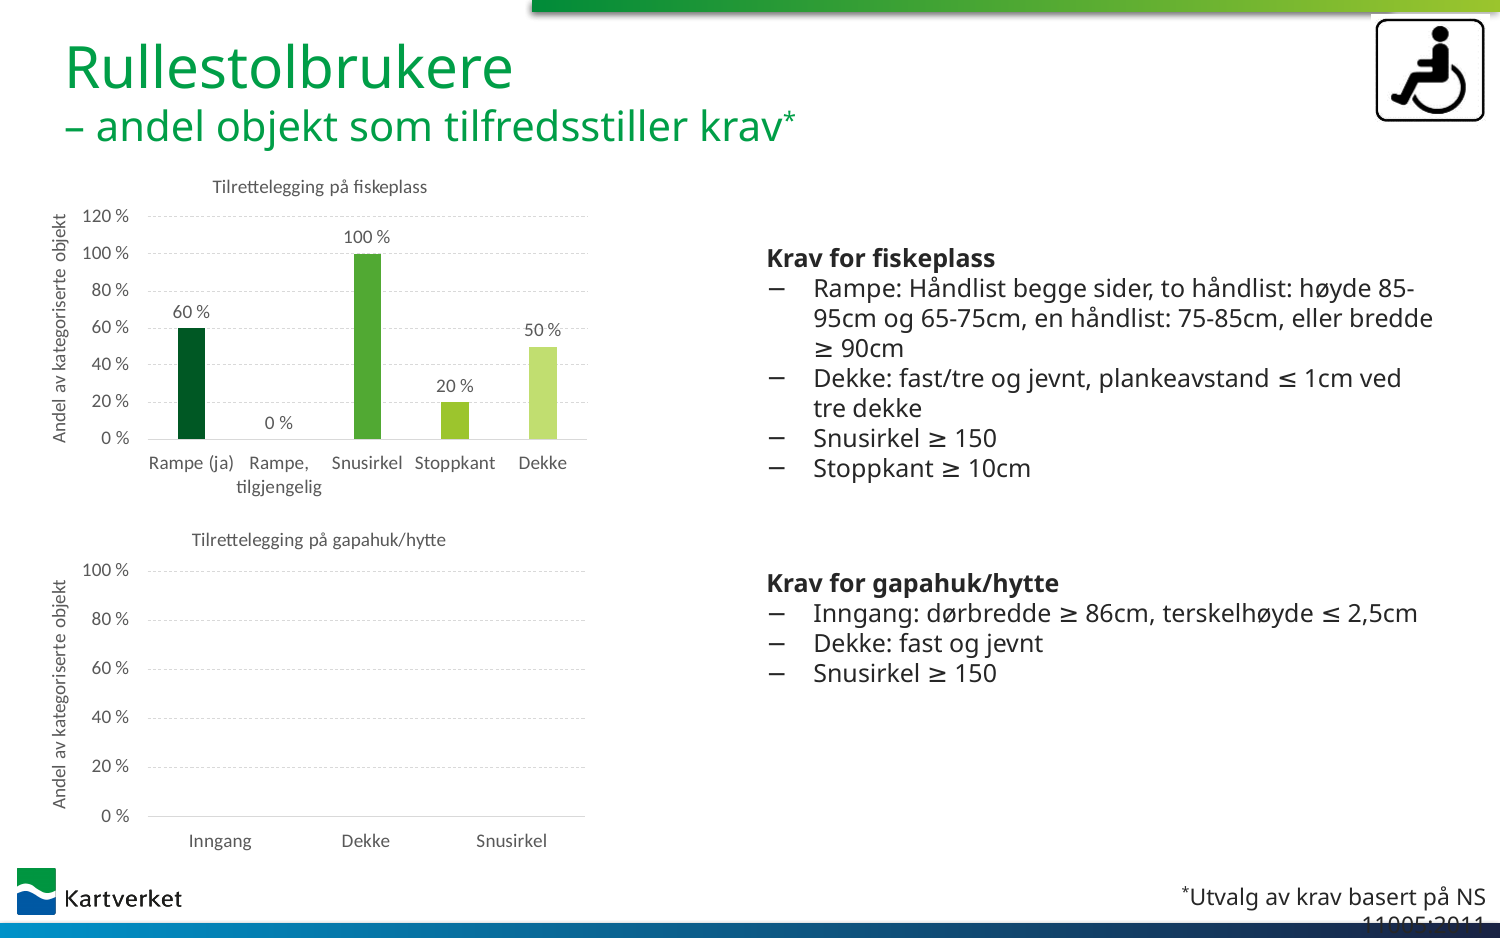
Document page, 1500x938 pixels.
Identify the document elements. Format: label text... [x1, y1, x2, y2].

text_box Krav for gapahuk/hytte Inngang: dørbredde ≥ 86cm, terskelhøyde ≤ 2,5cm Dekke: fast og jevnt Snusirkel ≥ 150 [751, 560, 1452, 695]
text_box Krav for fiskeplass Rampe: Håndlist begge sider, to håndlist: høyde 85-95cm og 65-75cm, en håndlist: 75-85cm, eller bredde ≥ 90cm Dekke: fast/tre og jevnt, plankeavstand ≤ 1cm ved tre dekke Snusirkel ≥ 150 Stoppkant ≥ 10cm [751, 235, 1452, 490]
picture [41, 166, 598, 505]
picture [1371, 13, 1491, 127]
text_box *Utvalg av krav basert på NS 11005:2011 [1068, 873, 1500, 938]
text_box Rullestolbrukere – andel objekt som tilfredsstiller krav* [49, 29, 1431, 158]
picture [41, 520, 596, 859]
